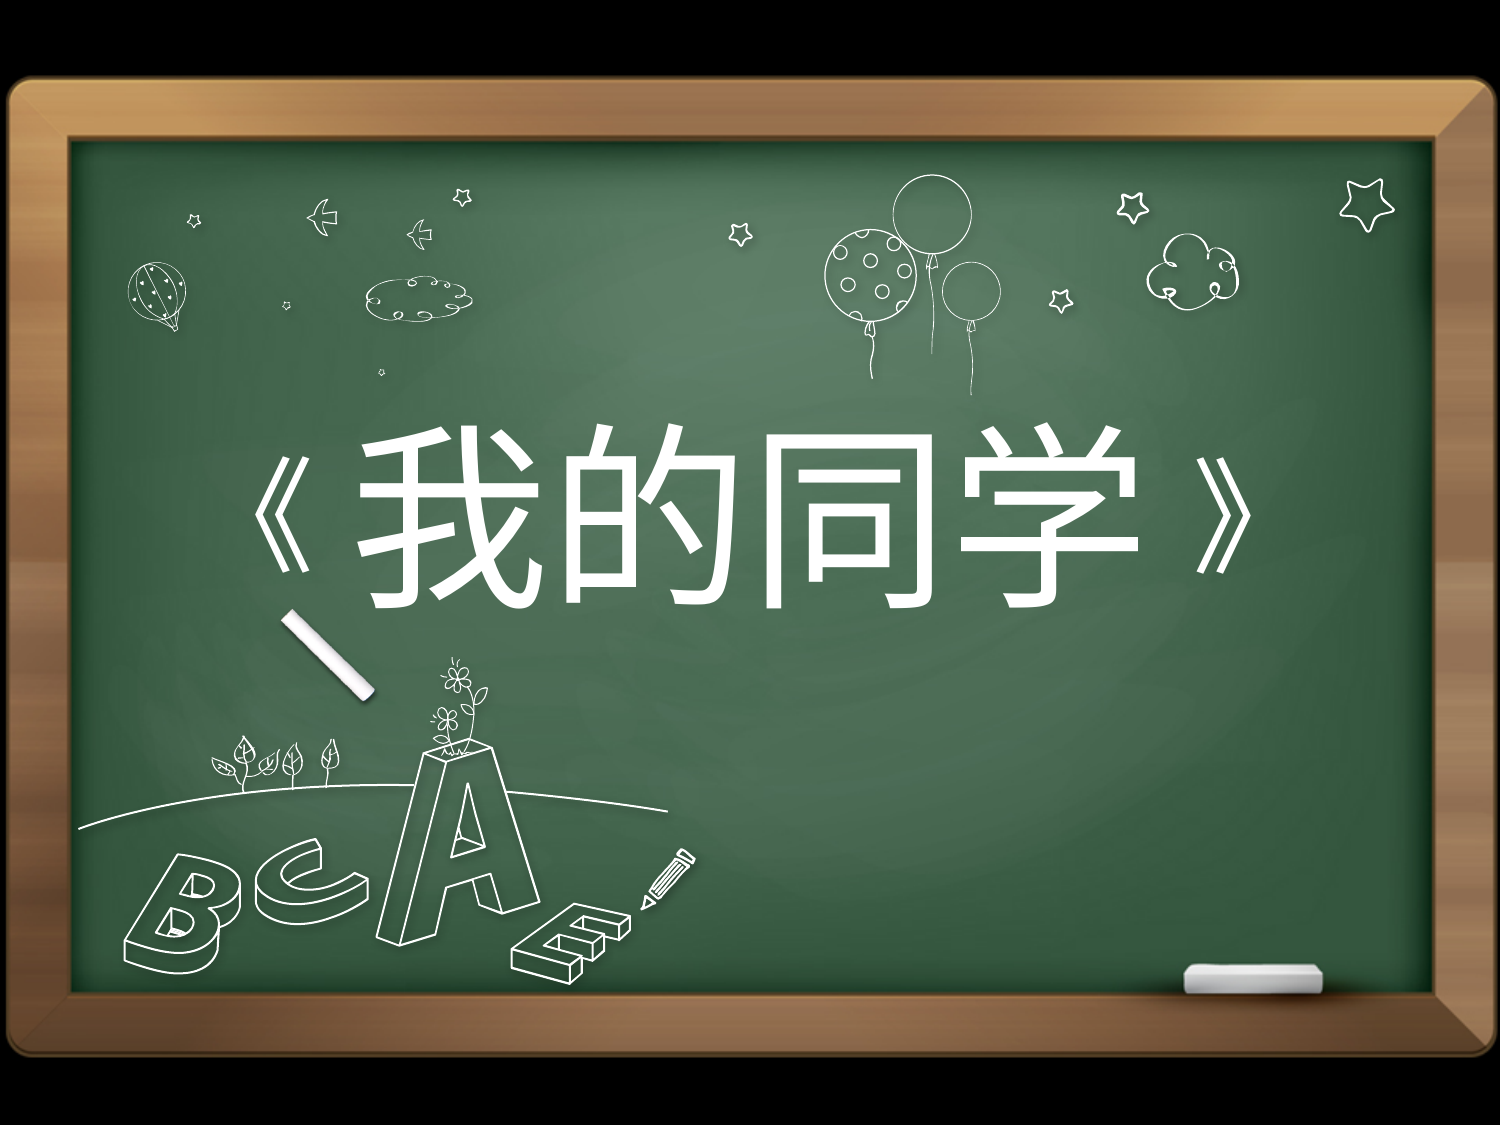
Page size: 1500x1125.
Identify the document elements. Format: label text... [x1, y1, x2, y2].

picture [0, 0, 1500, 1125]
text_box 我的同学 [335, 384, 1165, 640]
text_box 》 [1177, 431, 1333, 597]
text_box 《 [175, 430, 331, 595]
